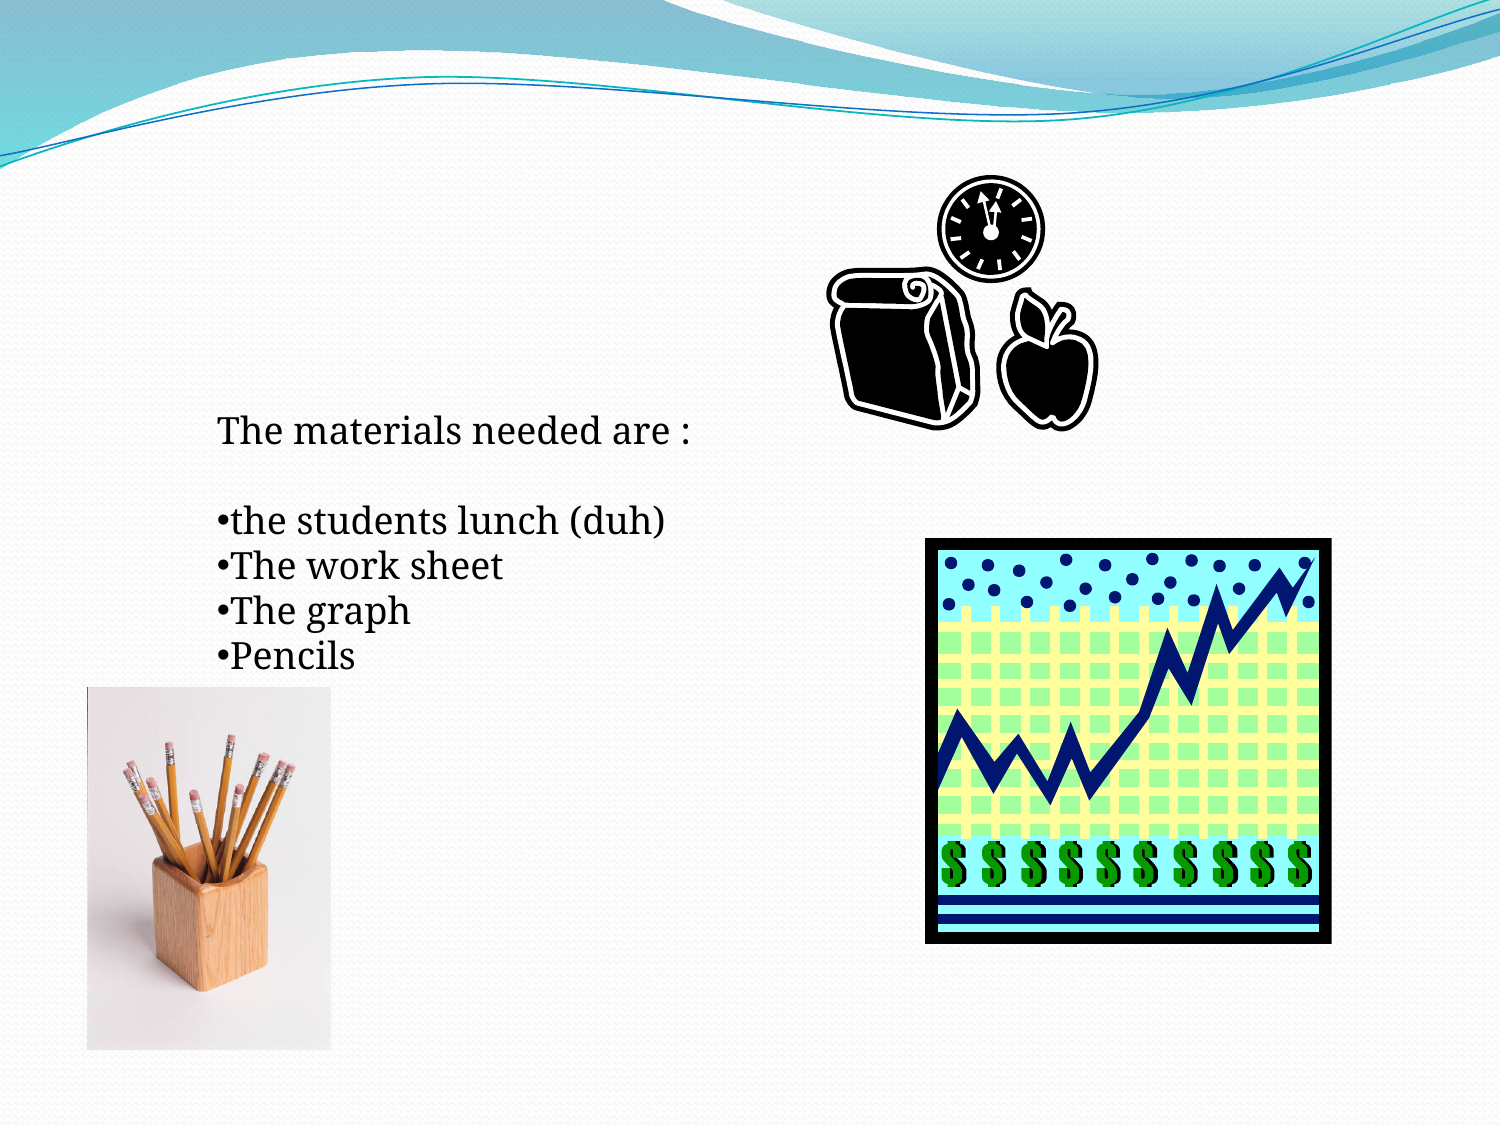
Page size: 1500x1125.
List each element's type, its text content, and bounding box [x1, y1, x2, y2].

picture [824, 174, 1108, 433]
picture [924, 537, 1332, 945]
picture [87, 687, 332, 1051]
text_box The materials needed are : the students lunch (duh) The work sheet The graph Pencils [202, 399, 707, 685]
